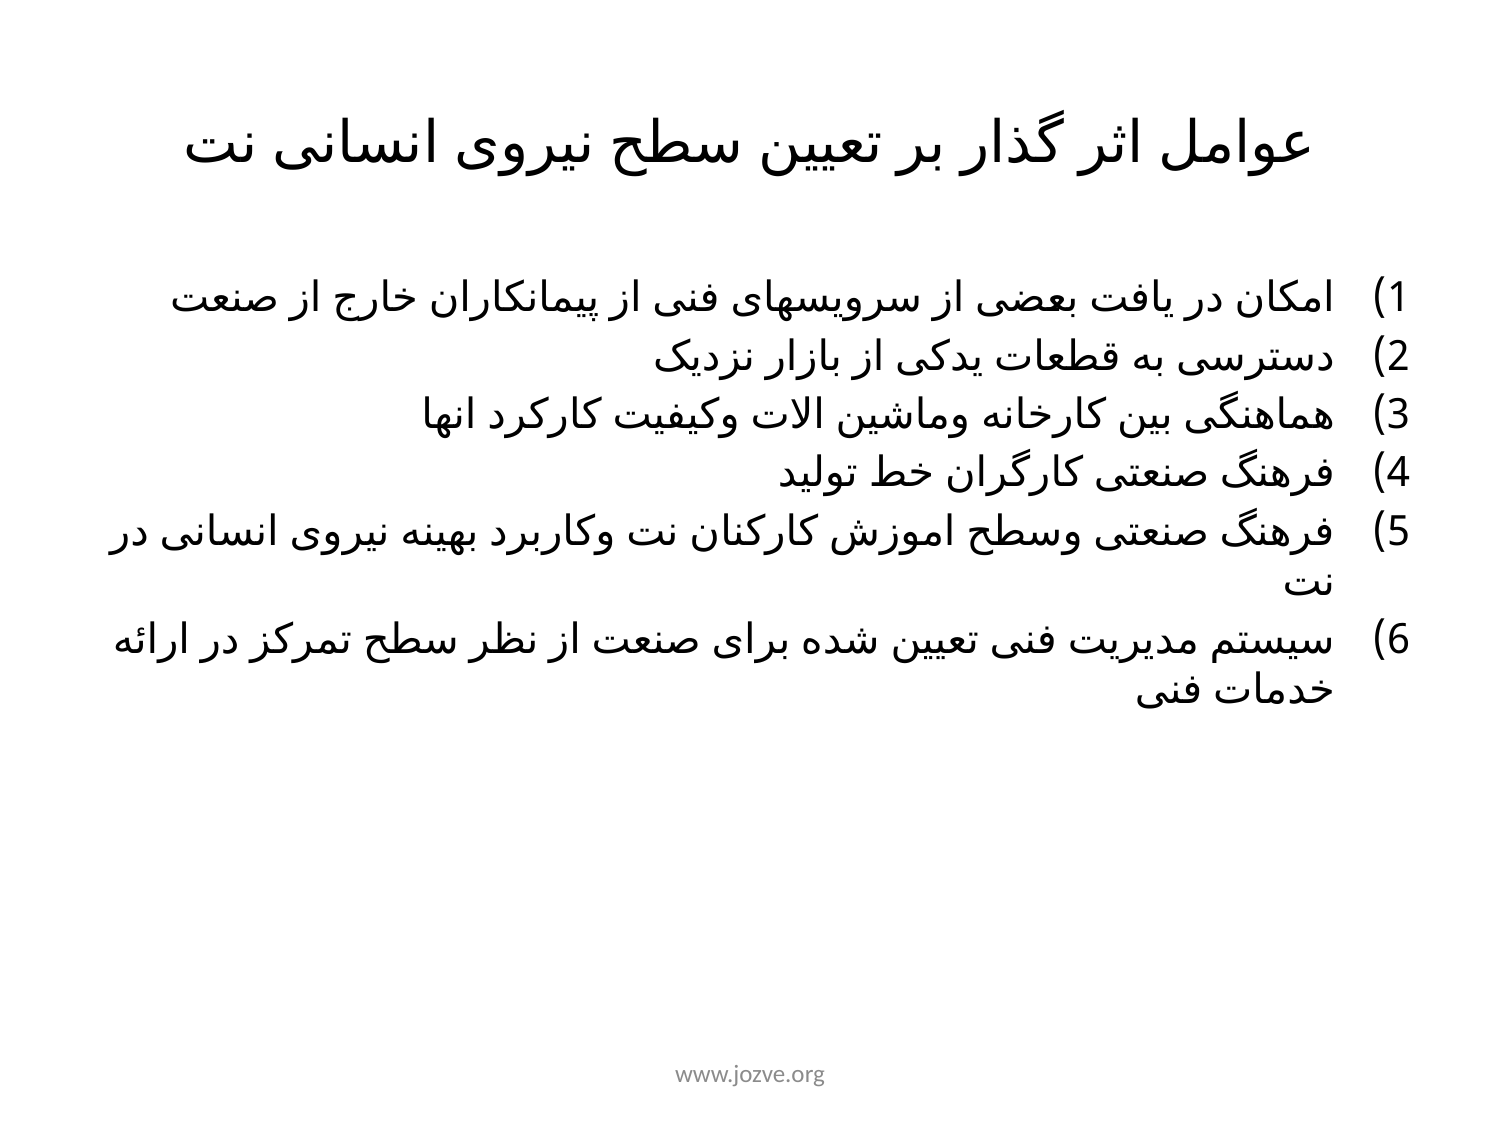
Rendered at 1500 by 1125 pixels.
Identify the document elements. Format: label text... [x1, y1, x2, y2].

footer www.jozve.org [512, 1042, 988, 1103]
title عوامل اثر گذار بر تعیین سطح نیروی انسانی نت [75, 45, 1425, 233]
list امکان در یافت بعضی از سرویسهای فنی از پیمانکاران خارج از صنعت دسترسی به قطعات یدکی از بازار نزدیک هماهنگی بین کارخانه وماشین الات وکیفیت کارکرد انها فرهنگ صنعتی کارگران خط تولید فرهنگ صنعتی وسطح اموزش کارکنان نت وکاربرد بهینه نیروی انسانی در نت سیستم مدیریت فنی تعیین شده برای صنعت از نظر سطح تمرکز در ارائه خدمات فنی [75, 262, 1425, 1005]
